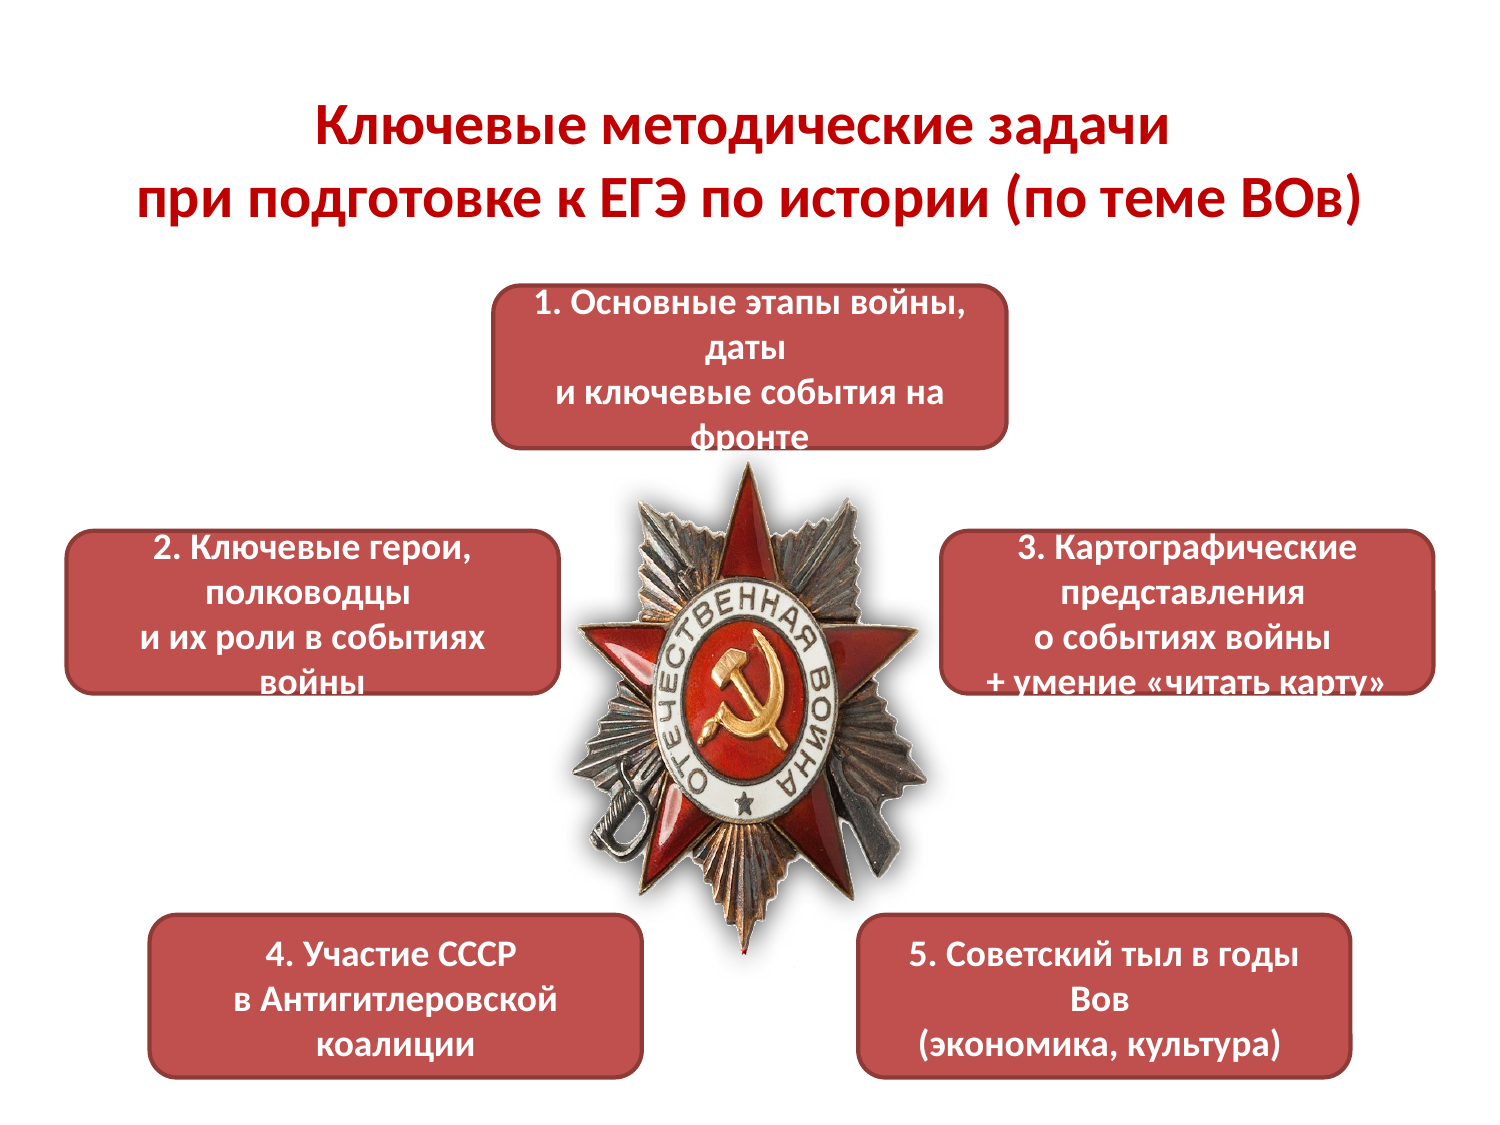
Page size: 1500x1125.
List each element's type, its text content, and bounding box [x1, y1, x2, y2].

text_box 5. Советский тыл в годы Вов (экономика, культура) [856, 912, 1353, 1080]
text_box 4. Участие СССР в Антигитлеровской коалиции [147, 912, 644, 1080]
title Ключевые методические задачи при подготовке к ЕГЭ по истории (по теме ВОв) [103, 48, 1397, 266]
text_box 1. Основные этапы войны, даты и ключевые события на фронте [491, 283, 1009, 451]
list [558, 449, 942, 981]
text_box 3. Картографические представления о событиях войны + умение «читать карту» [946, 528, 1436, 696]
text_box 2. Ключевые герои, полководцы и их роли в событиях войны [64, 528, 553, 696]
